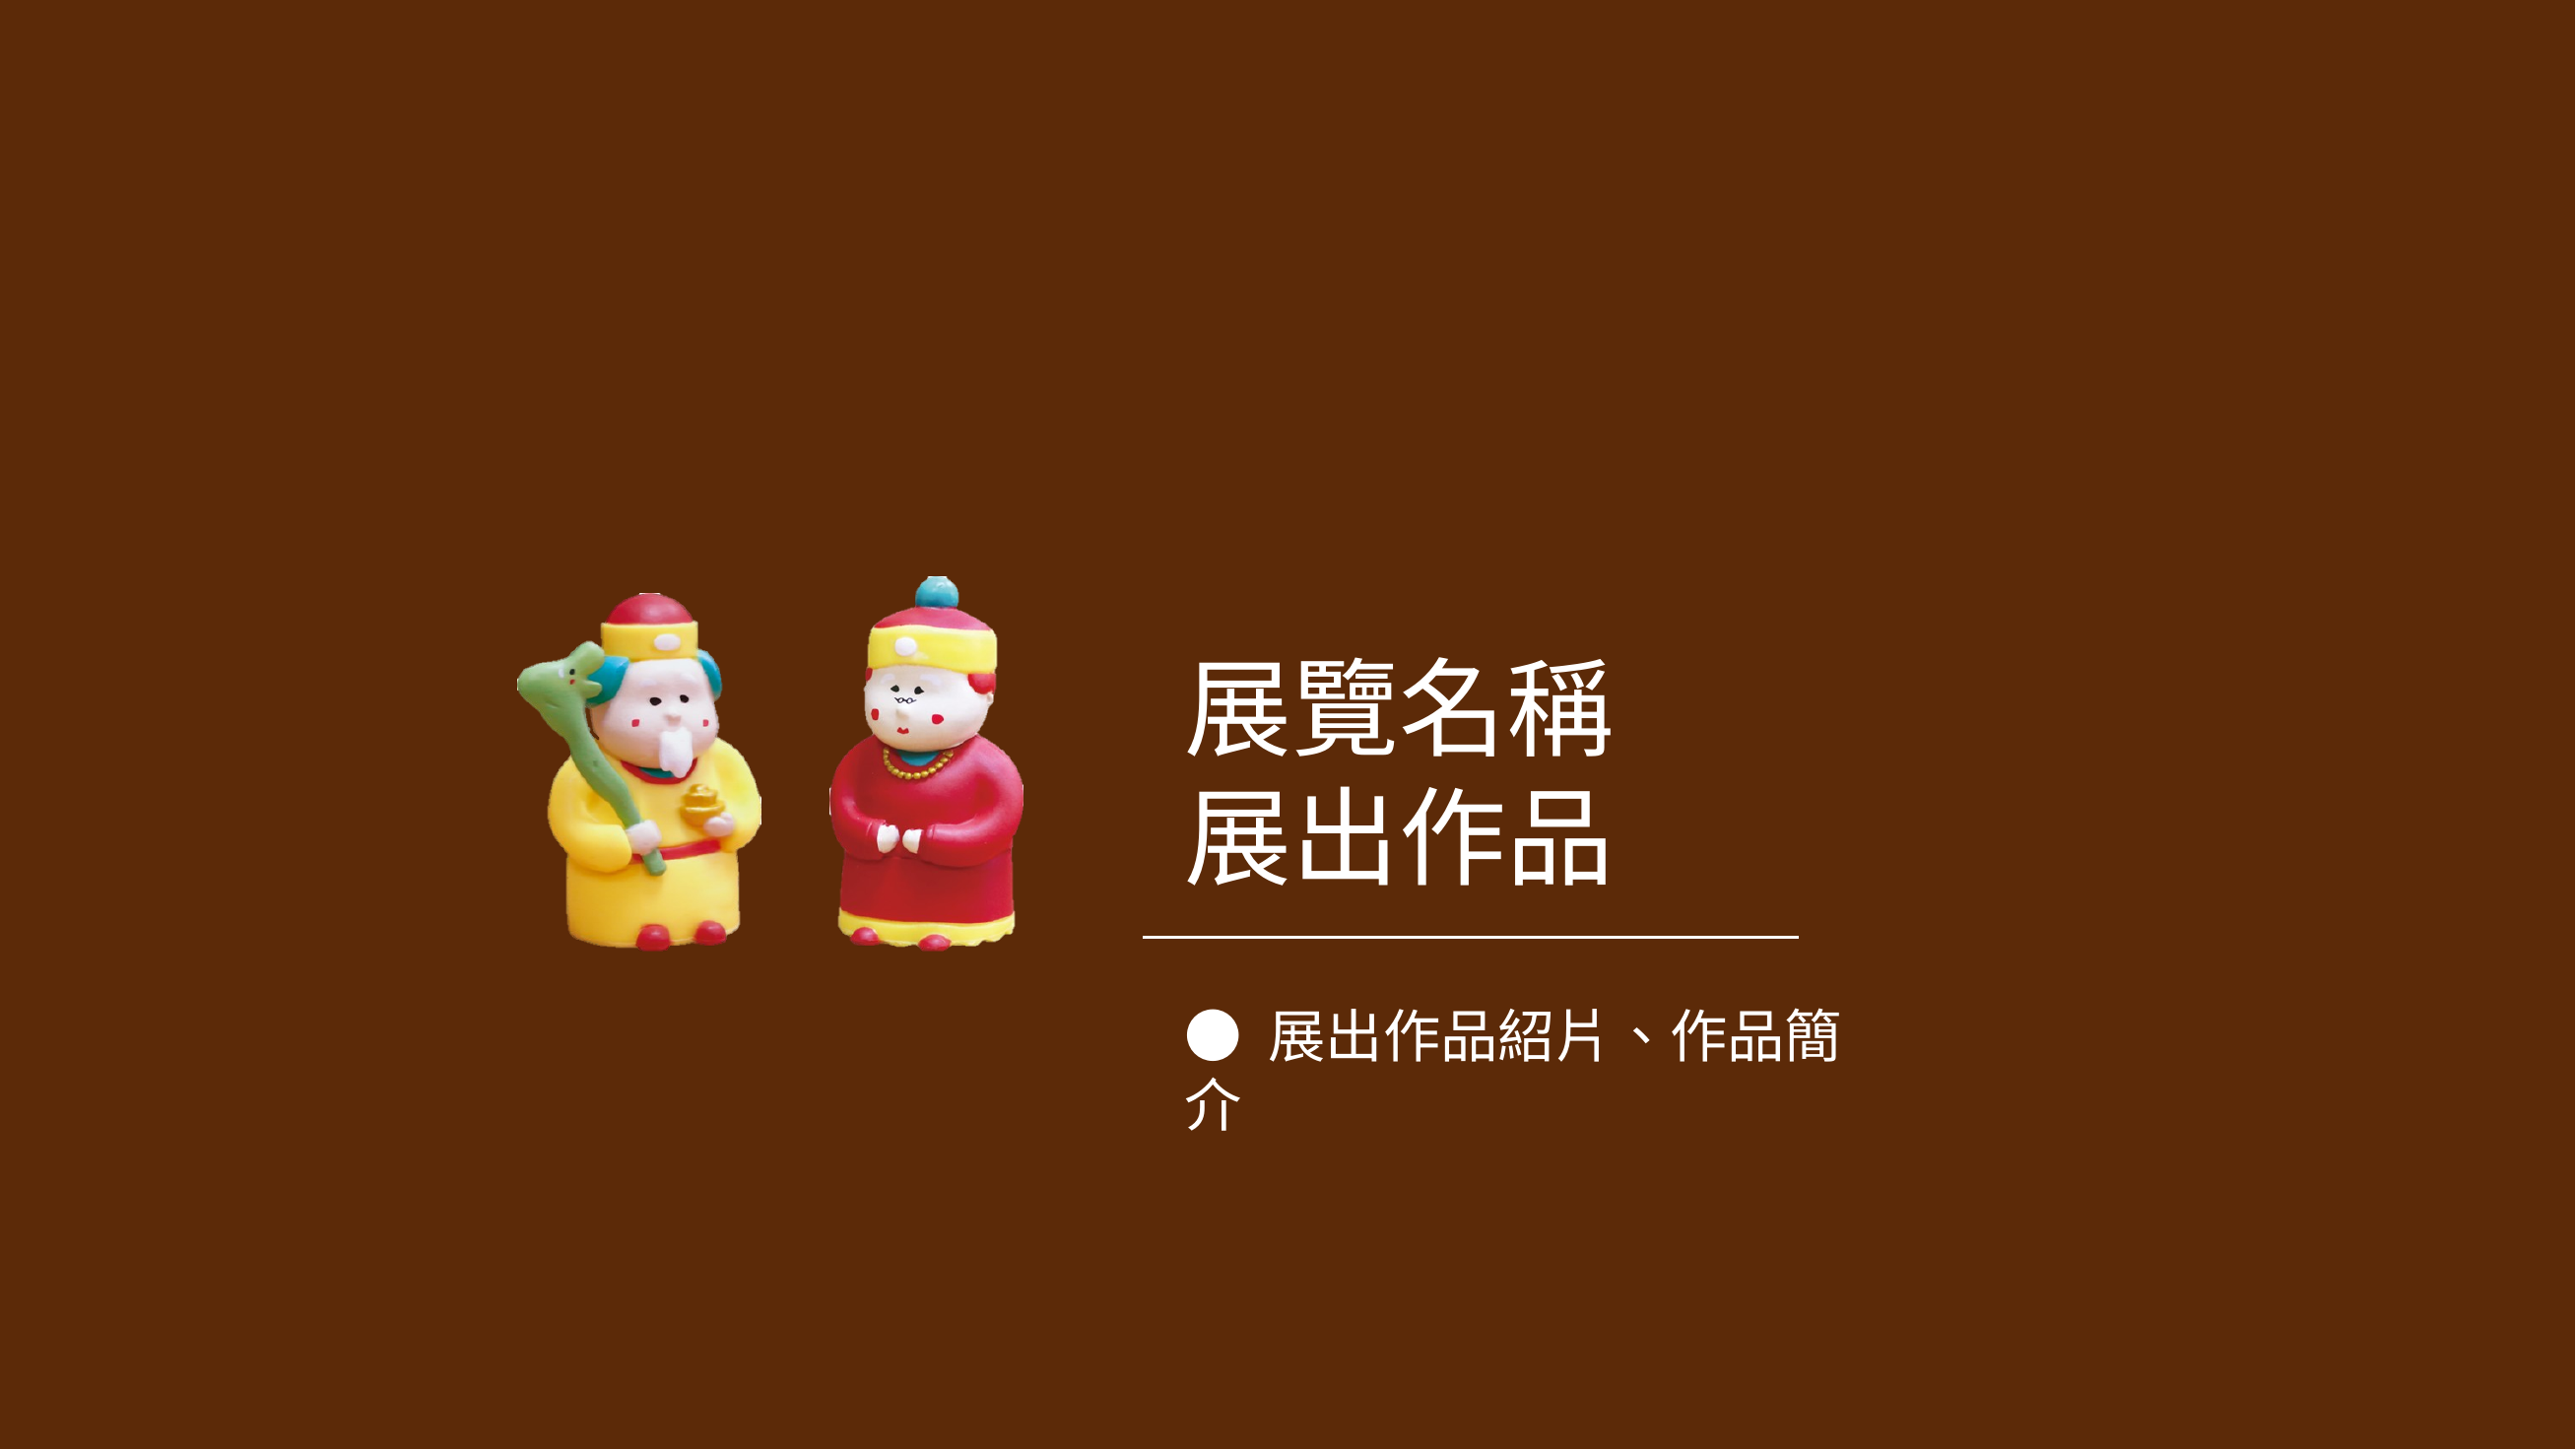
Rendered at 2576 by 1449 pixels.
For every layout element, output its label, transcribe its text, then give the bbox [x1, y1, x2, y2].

text_box ● 展出作品紹片、作品簡介 [1169, 992, 1908, 1146]
text_box 展覽名稱 展出作品 [1169, 632, 1755, 906]
picture [517, 593, 761, 952]
picture [829, 576, 1024, 952]
